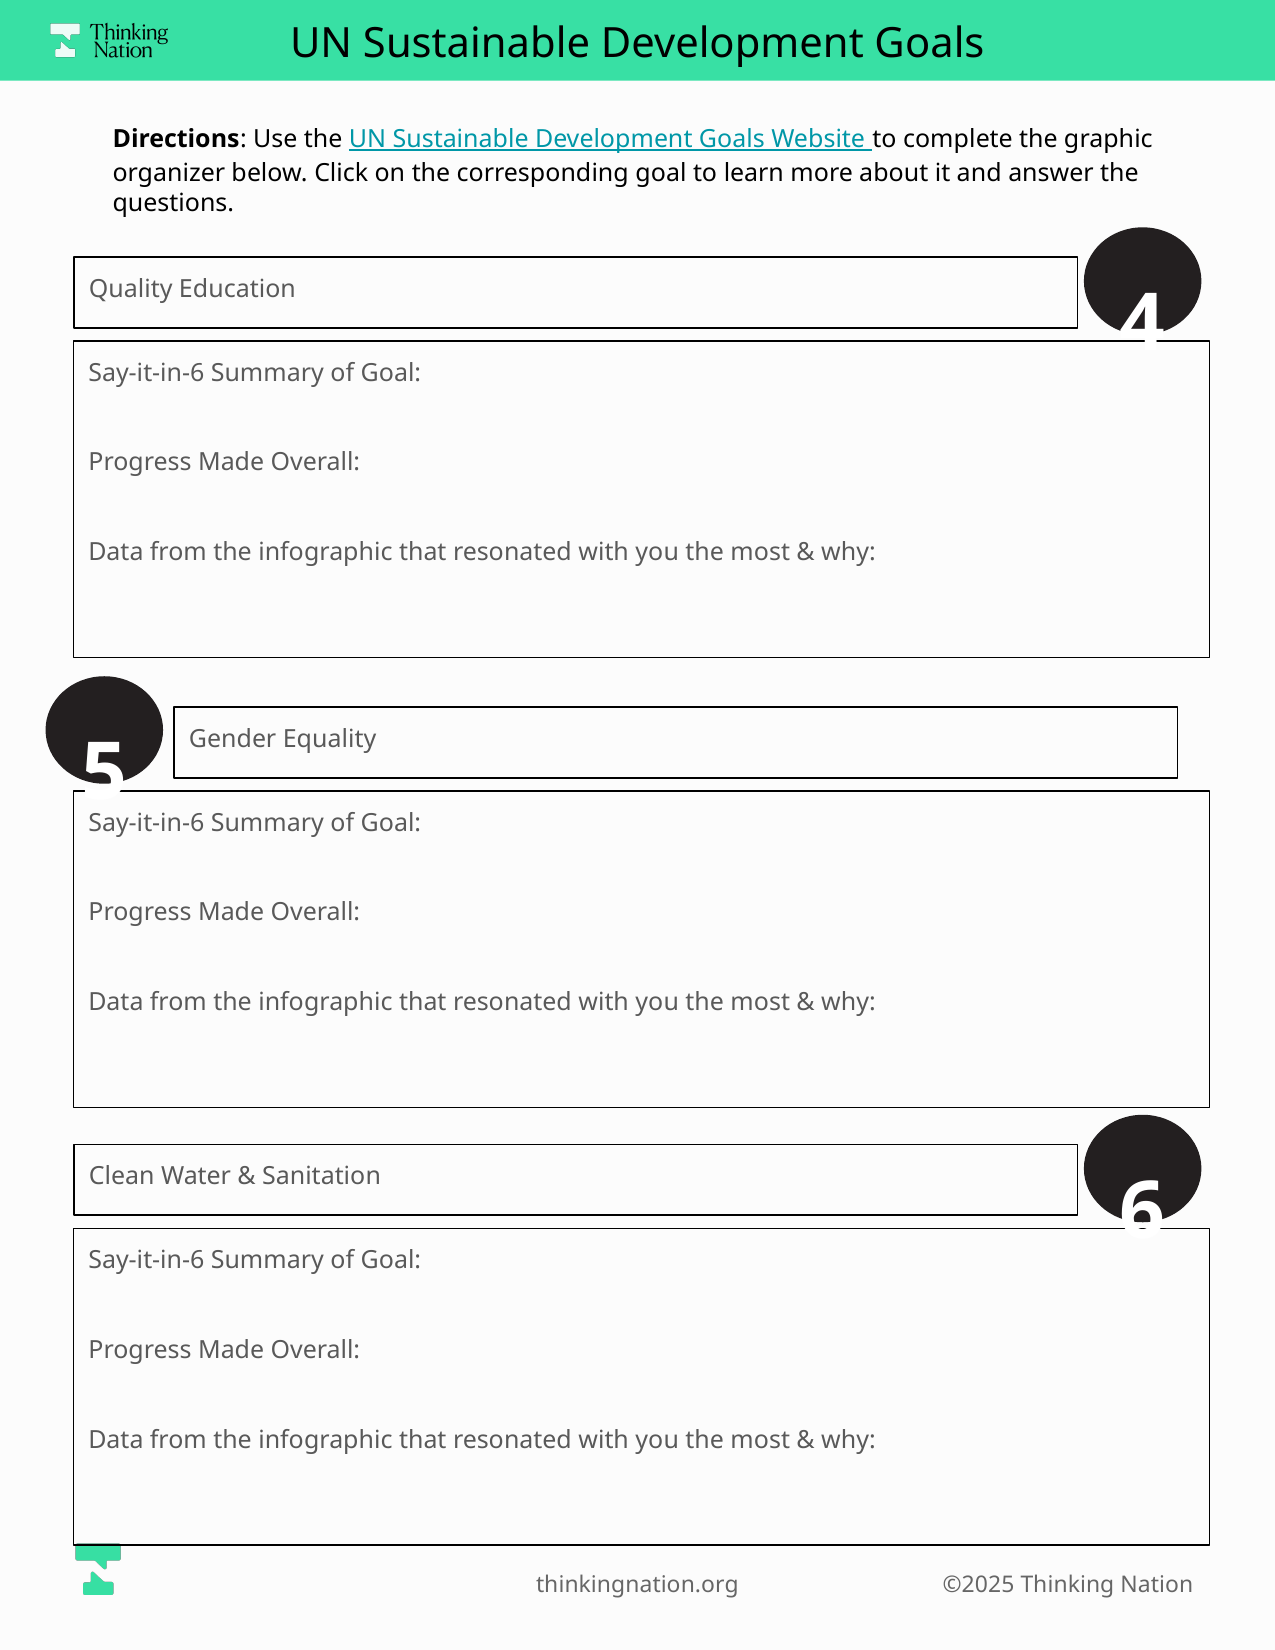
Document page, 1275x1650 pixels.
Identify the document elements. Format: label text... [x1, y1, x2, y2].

text_box thinkingnation.org [486, 1553, 789, 1605]
picture [62, 1533, 134, 1605]
text_box Gender Equality [176, 707, 1178, 778]
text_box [1075, 1114, 1210, 1223]
text_box Directions: Use the UN Sustainable Development Goals Website to complete the graphic organizer below. Click on the corresponding goal to learn more about it and answer the questions. [97, 107, 1178, 257]
text_box Say-it-in-6 Summary of Goal: Progress Made Overall: Data from the infographic that resonated with you the most & why: [73, 341, 1210, 658]
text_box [37, 675, 172, 784]
text_box ©2025 Thinking Nation [907, 1553, 1210, 1605]
text_box Say-it-in-6 Summary of Goal: Progress Made Overall: Data from the infographic that resonated with you the most & why: [73, 791, 1210, 1108]
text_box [1075, 227, 1210, 335]
text_box Say-it-in-6 Summary of Goal: Progress Made Overall: Data from the infographic that resonated with you the most & why: [73, 1228, 1210, 1546]
picture [36, 12, 172, 69]
text_box UN Sustainable Development Goals [0, 0, 1275, 81]
text_box Quality Education [73, 257, 1070, 328]
text_box Clean Water & Sanitation [73, 1144, 1070, 1216]
